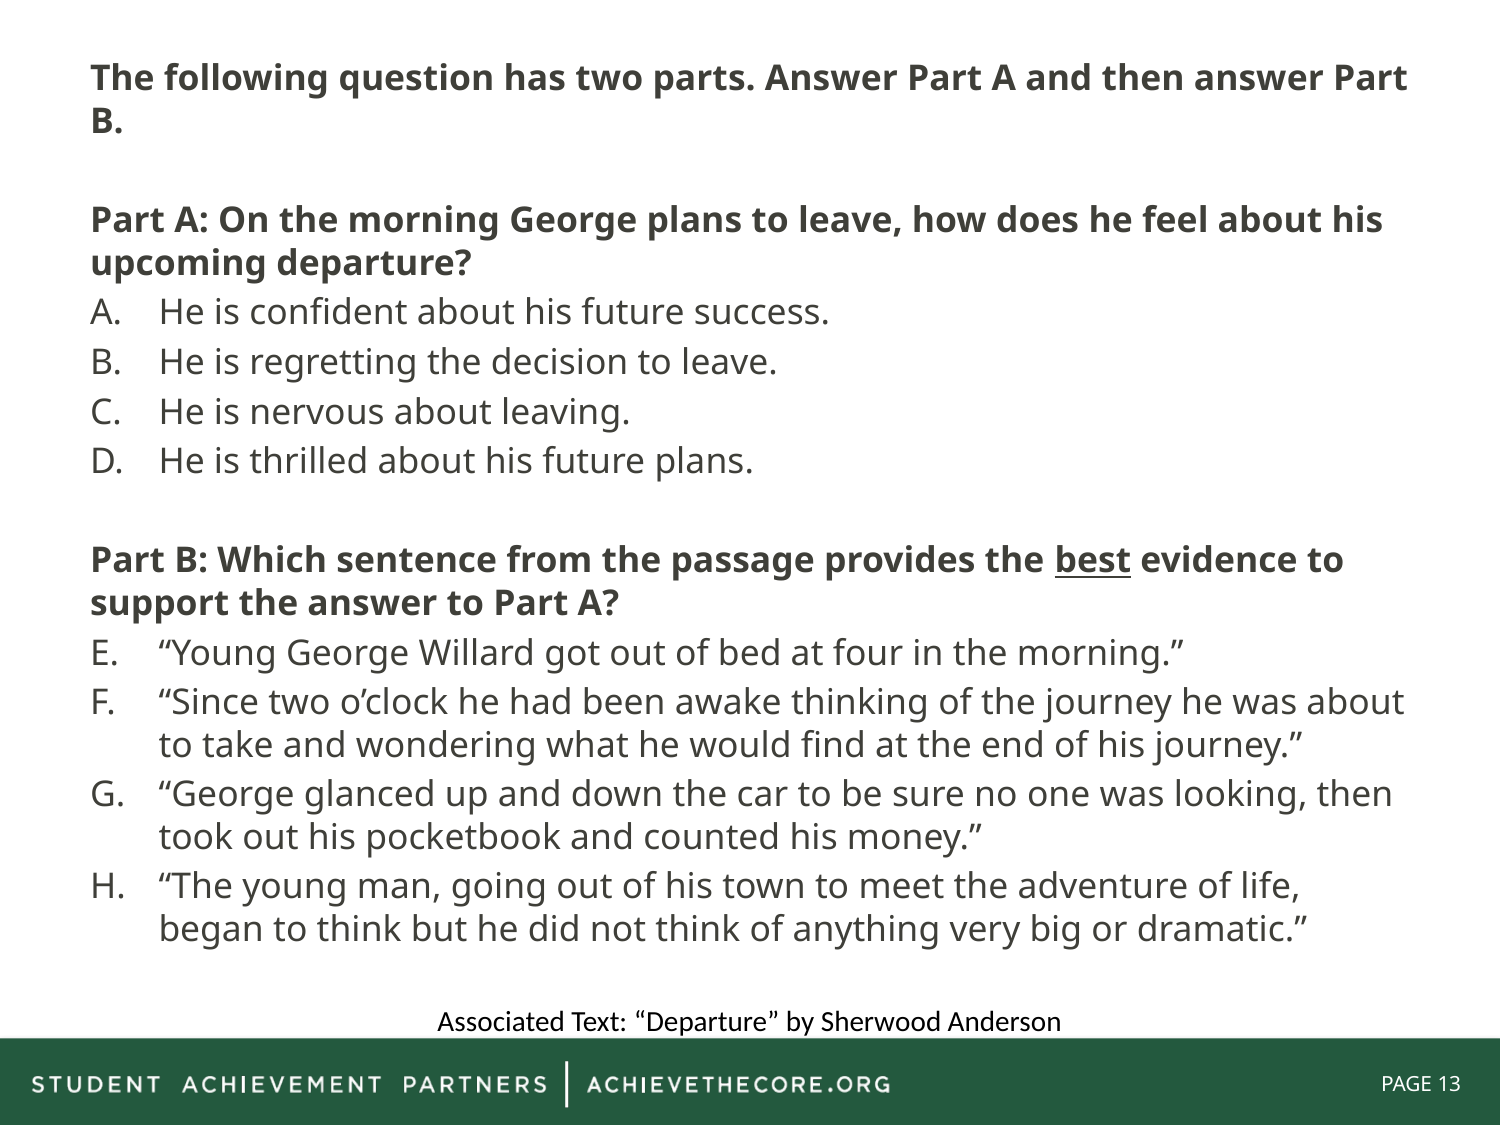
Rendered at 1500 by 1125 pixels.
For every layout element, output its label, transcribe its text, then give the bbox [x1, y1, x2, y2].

text_box Associated Text: “Departure” by Sherwood Anderson [74, 994, 1425, 1045]
list The following question has two parts. Answer Part A and then answer Part B. Part A: On the morning George plans to leave, how does he feel about his upcoming departure? He is confident about his future success. He is regretting the decision to leave. He is nervous about leaving. He is thrilled about his future plans. Part B: Which sentence from the passage provides the best evidence to support the answer to Part A? “Young George Willard got out of bed at four in the morning.” “Since two o’clock he had been awake thinking of the journey he was about to take and wondering what he would find at the end of his journey.” “George glanced up and down the car to be sure no one was looking, then took out his pocketbook and counted his money.” “The young man, going out of his town to meet the adventure of life, began to think but he did not think of anything very big or dramatic.” [75, 47, 1425, 994]
